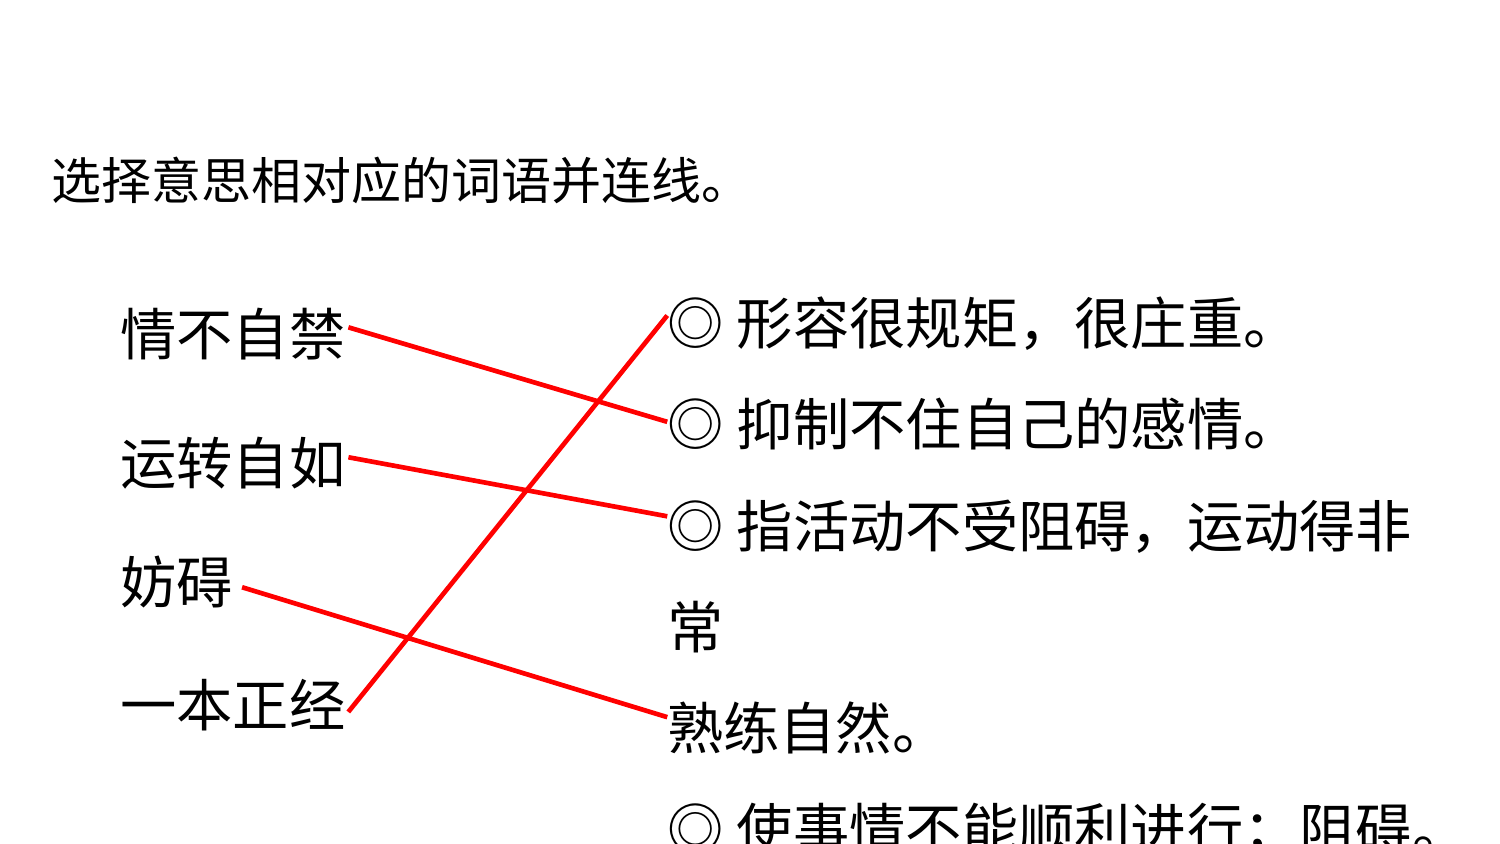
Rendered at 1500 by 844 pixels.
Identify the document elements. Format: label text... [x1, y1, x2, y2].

text_box 妨碍 [105, 540, 342, 623]
text_box 情不自禁 [105, 291, 380, 374]
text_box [348, 315, 668, 713]
text_box 选择意思相对应的词语并连线。 [36, 130, 873, 218]
text_box ◎形容很规矩，很庄重。 ◎抑制不住自己的感情。 ◎指活动不受阻碍，运动得非常 熟练自然。 ◎使事情不能顺利进行；阻碍。 [652, 247, 1475, 844]
text_box 一本正经 [105, 662, 458, 745]
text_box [241, 586, 344, 718]
text_box 运转自如 [105, 421, 342, 504]
